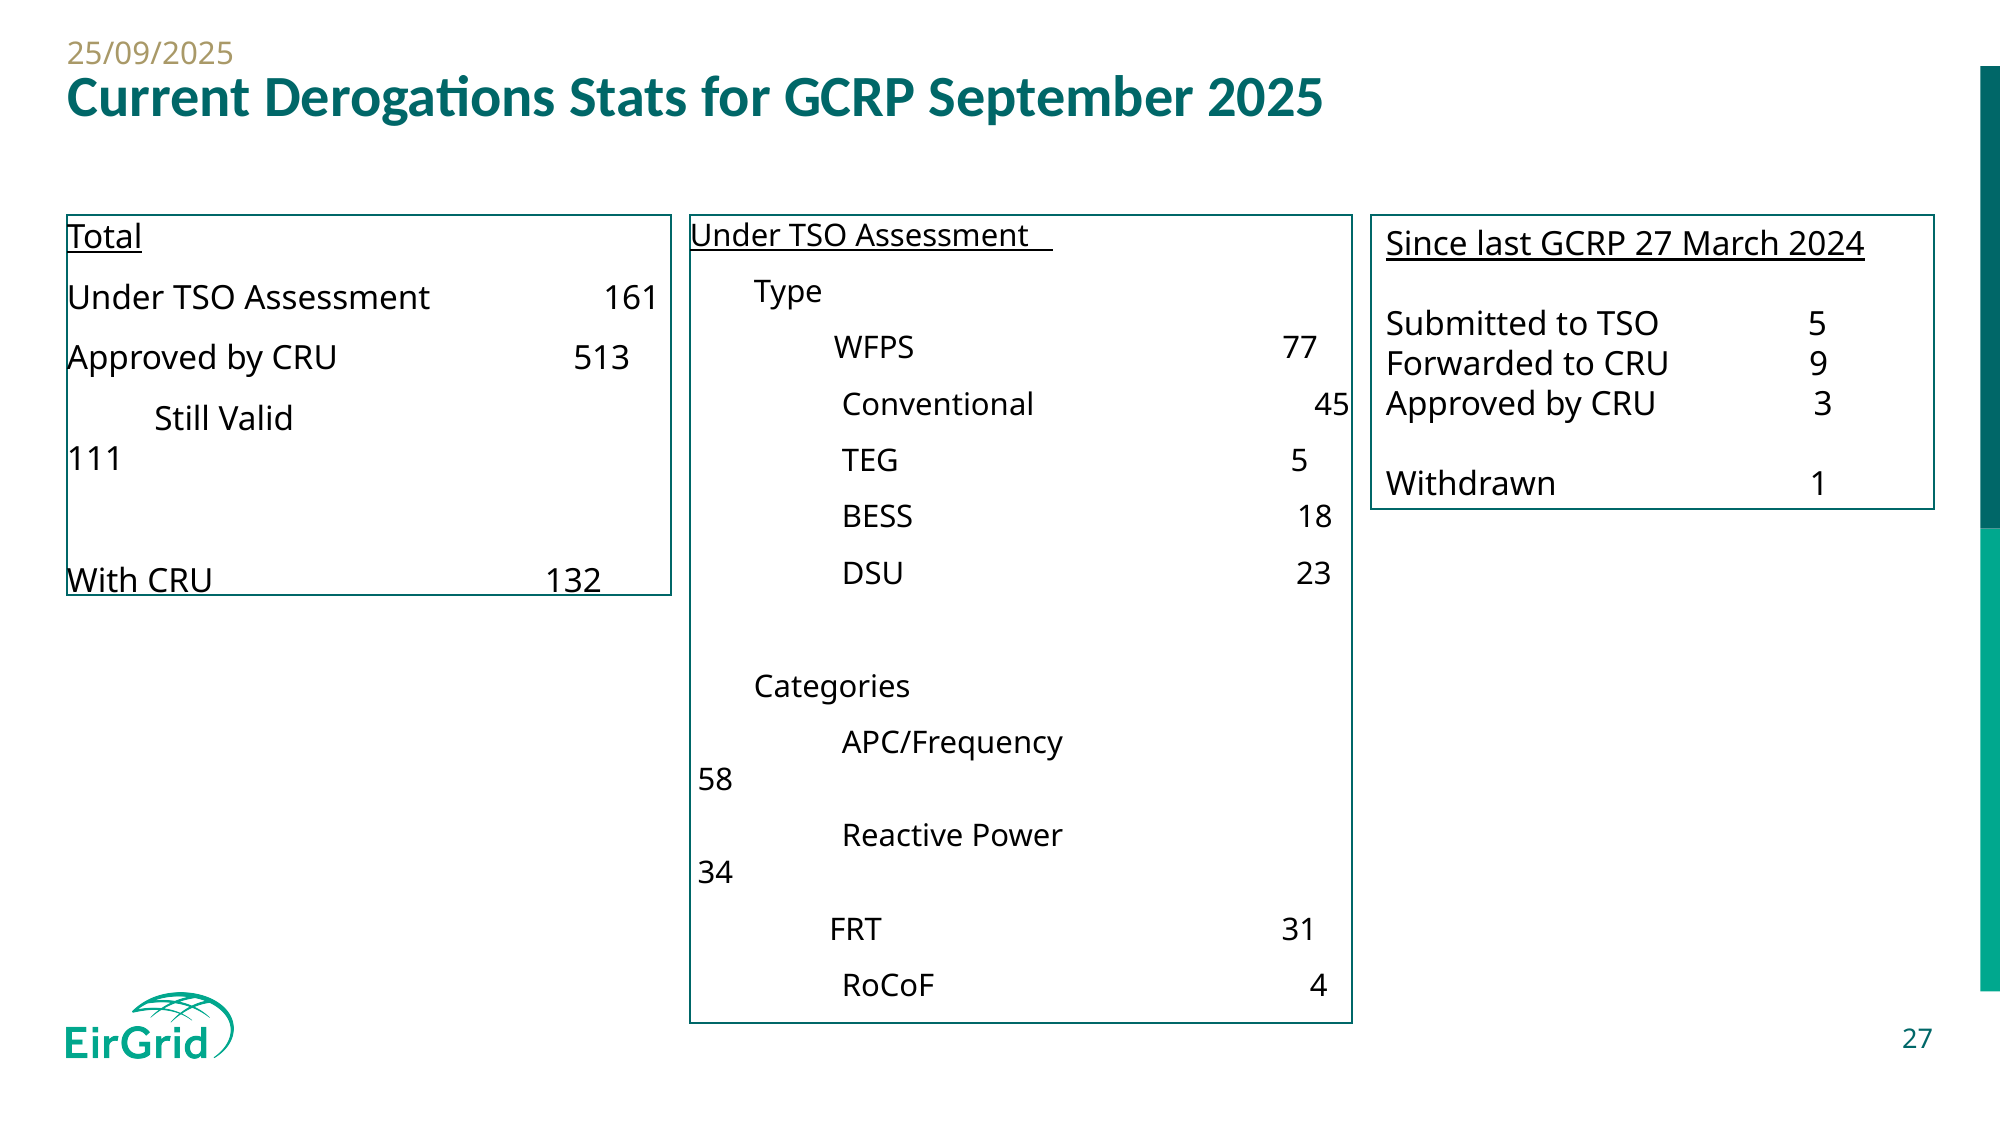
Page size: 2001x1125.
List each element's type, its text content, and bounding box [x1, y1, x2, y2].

title Current Derogations Stats for GCRP September 2025 [67, 66, 1933, 215]
slide_number 27 [1858, 992, 1933, 1059]
text_box Since last GCRP 27 March 2024 Submitted to TSO 5 Forwarded to CRU 9 Approved by CRU 3 Withdrawn 1 [1370, 214, 1935, 510]
list Total Under TSO Assessment 161 Approved by CRU 513 Still Valid 111 With CRU 132 [66, 214, 672, 596]
picture [66, 992, 234, 1059]
list Under TSO Assessment Type WFPS 77 Conventional 45 TEG 5 BESS 18 DSU 23 Categories APC/Frequency 58 Reactive Power 34 FRT 31 RoCoF 4 [689, 214, 1353, 1024]
text_box 25/09/2025 [66, 37, 429, 95]
